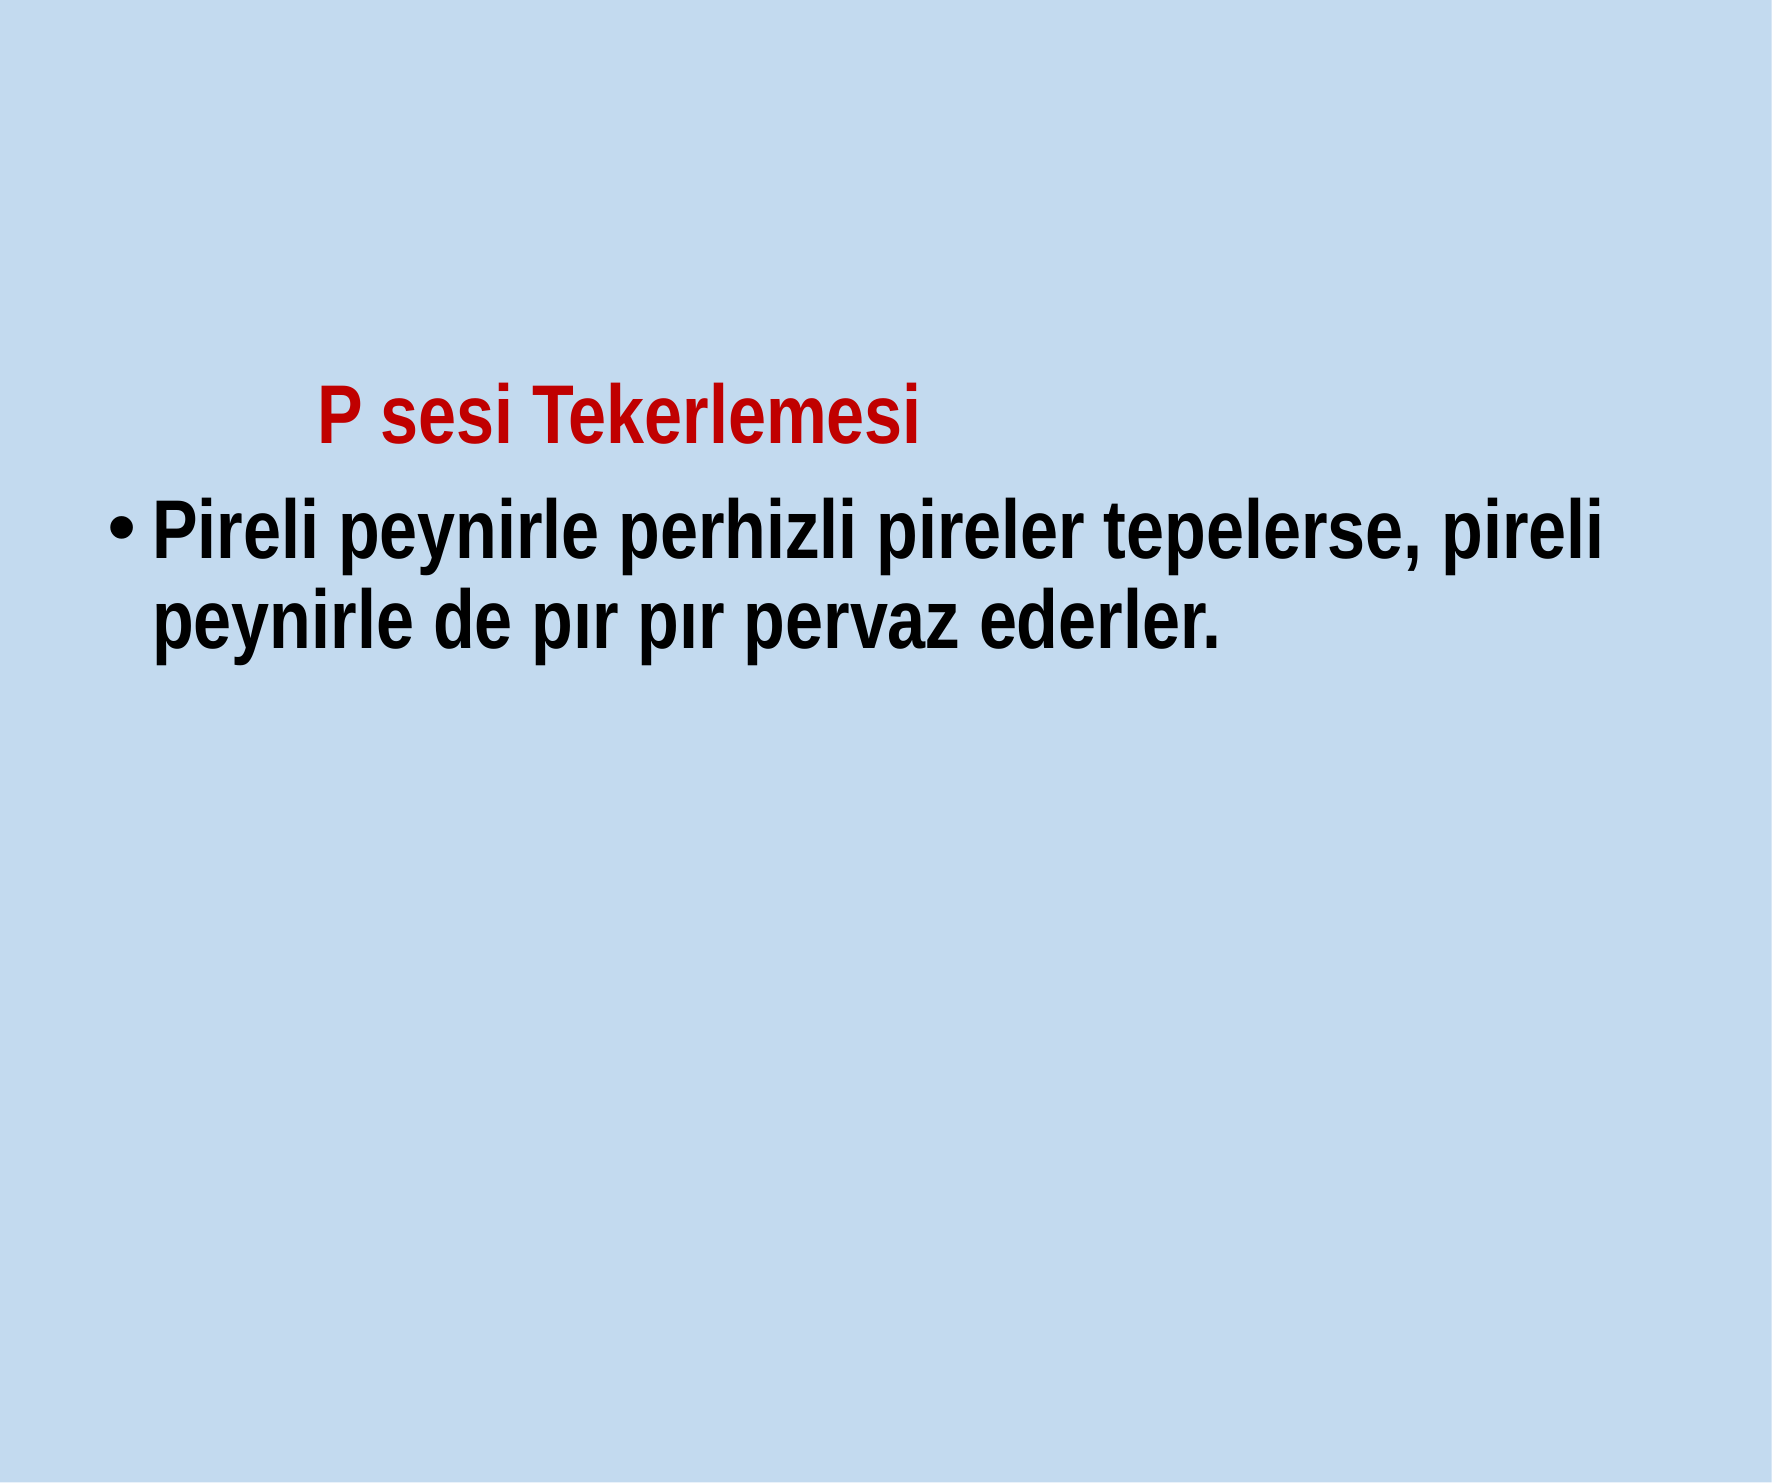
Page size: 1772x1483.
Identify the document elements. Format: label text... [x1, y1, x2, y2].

list P sesi Tekerlemesi Pireli peynirle perhizli pireler tepelerse, pireli peynirle de pır pır pervaz ederler. [93, 364, 1669, 1305]
